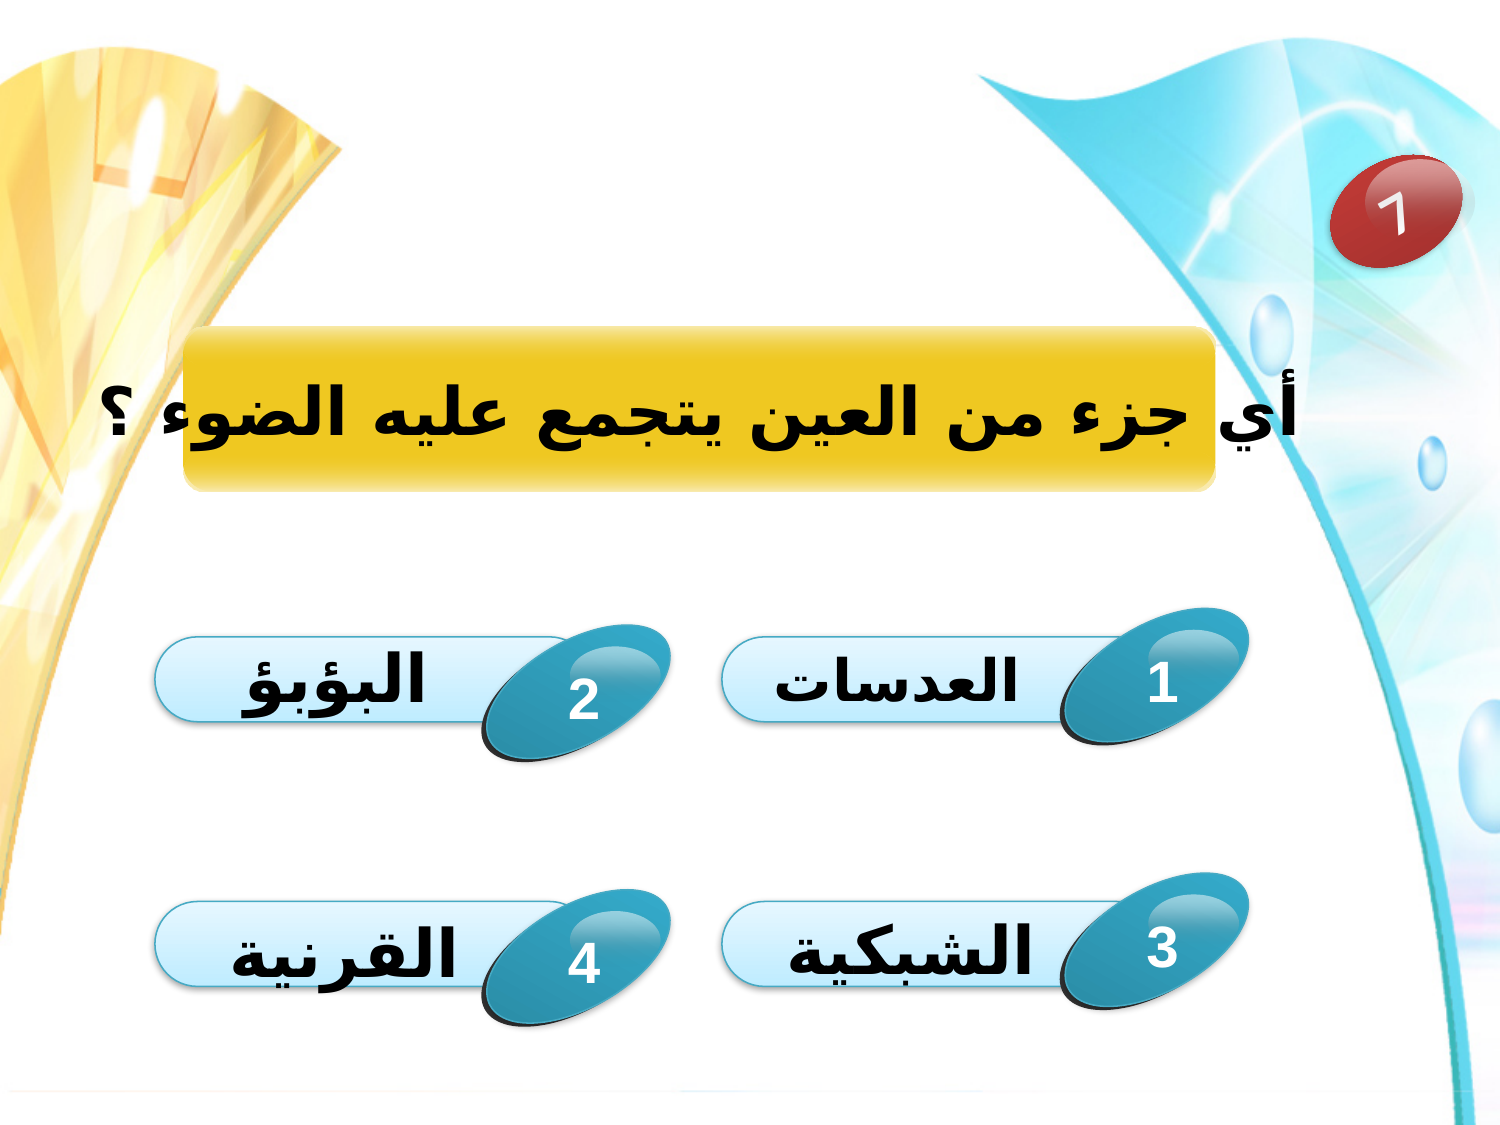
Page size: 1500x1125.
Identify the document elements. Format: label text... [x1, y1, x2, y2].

text_box 7 [1330, 178, 1418, 268]
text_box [721, 623, 1259, 731]
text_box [154, 628, 680, 747]
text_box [691, 888, 1259, 997]
picture [0, 0, 1500, 1125]
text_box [135, 901, 680, 1036]
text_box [182, 325, 1216, 492]
